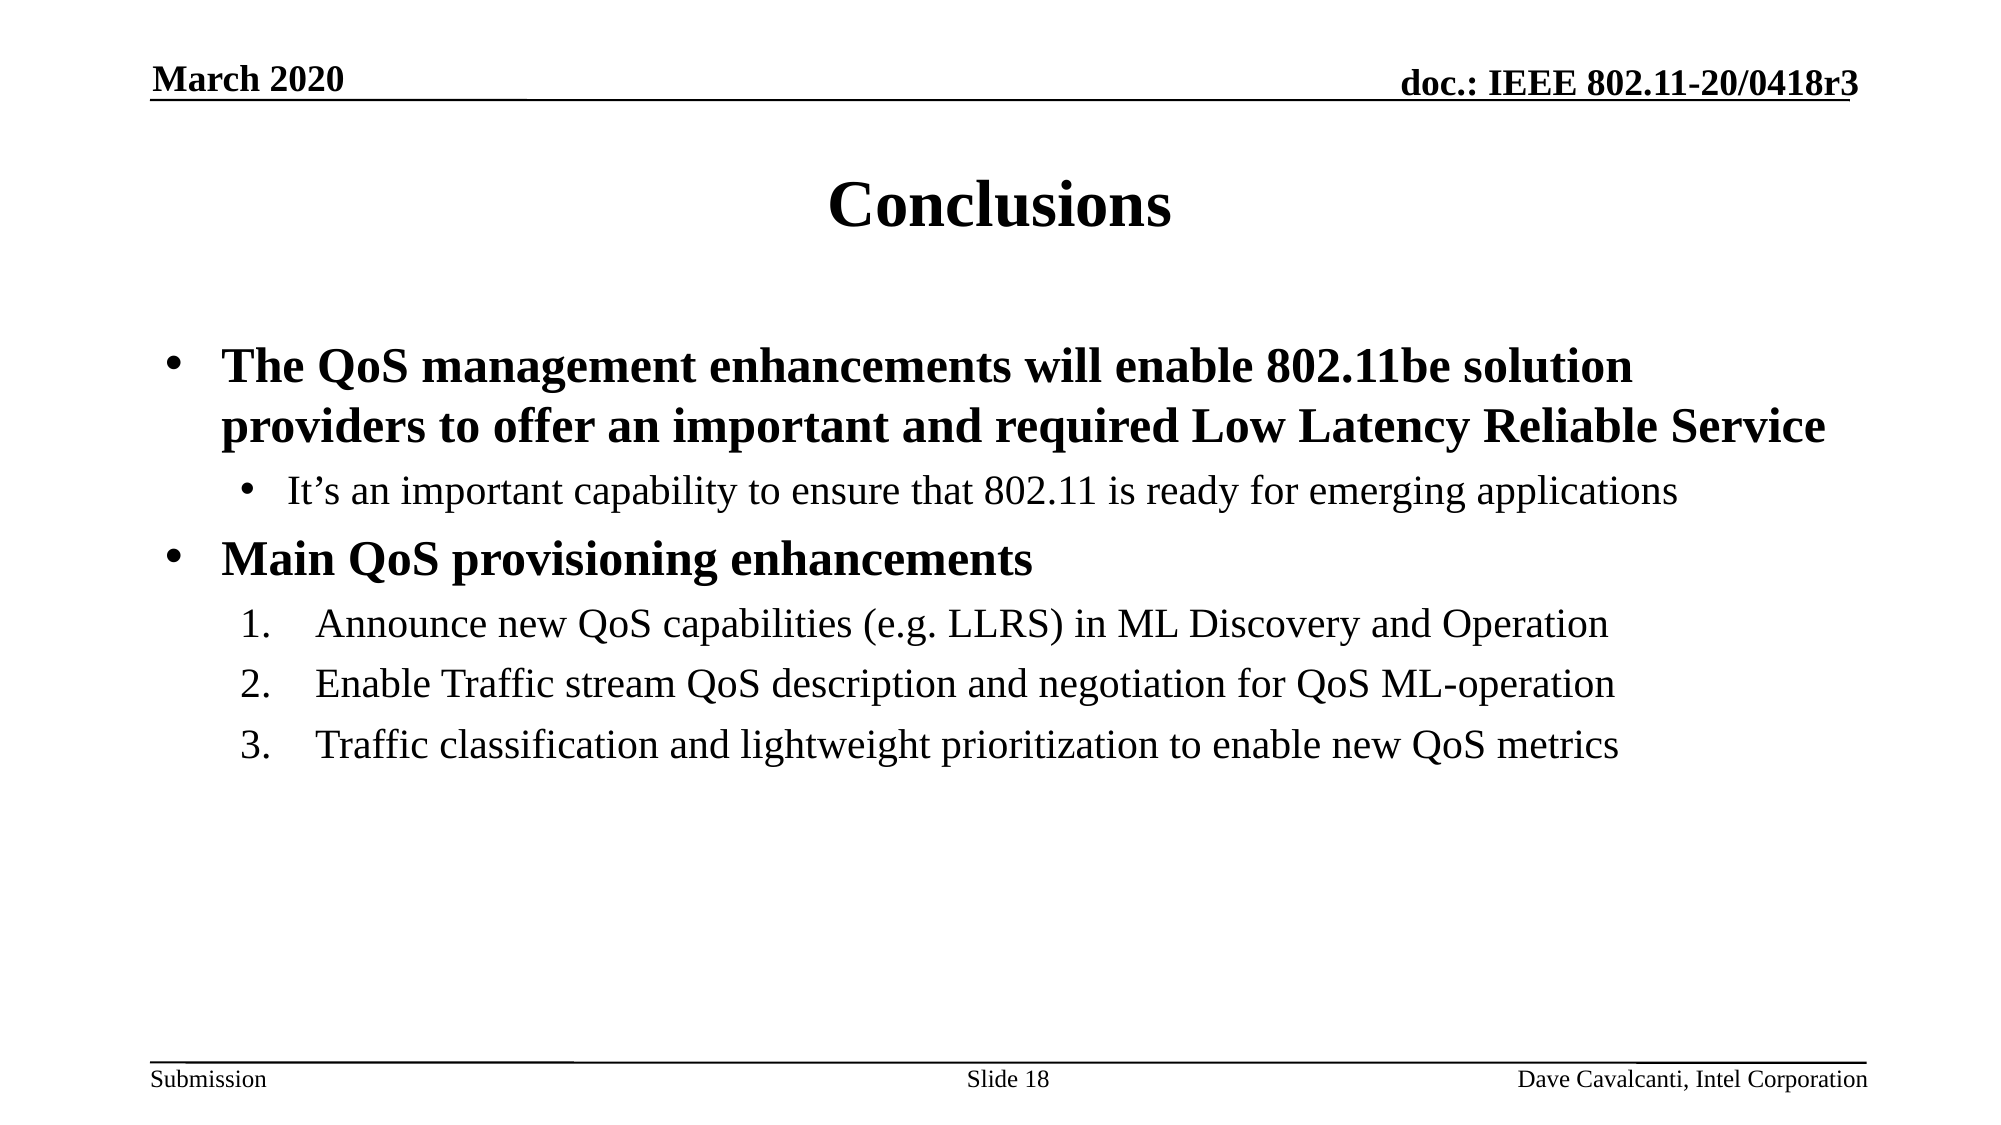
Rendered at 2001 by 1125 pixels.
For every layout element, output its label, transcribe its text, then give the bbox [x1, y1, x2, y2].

footer Dave Cavalcanti, Intel Corporation [1171, 1061, 1869, 1093]
list The QoS management enhancements will enable 802.11be solution providers to offer an important and required Low Latency Reliable Service It’s an important capability to ensure that 802.11 is ready for emerging applications Main QoS provisioning enhancements Announce new QoS capabilities (e.g. LLRS) in ML Discovery and Operation Enable Traffic stream QoS description and negotiation for QoS ML-operation Traffic classification and lightweight prioritization to enable new QoS metrics [149, 324, 1850, 1071]
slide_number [152, 54, 563, 100]
title Conclusions [149, 112, 1850, 288]
slide_number Slide 18 [950, 1061, 1067, 1123]
